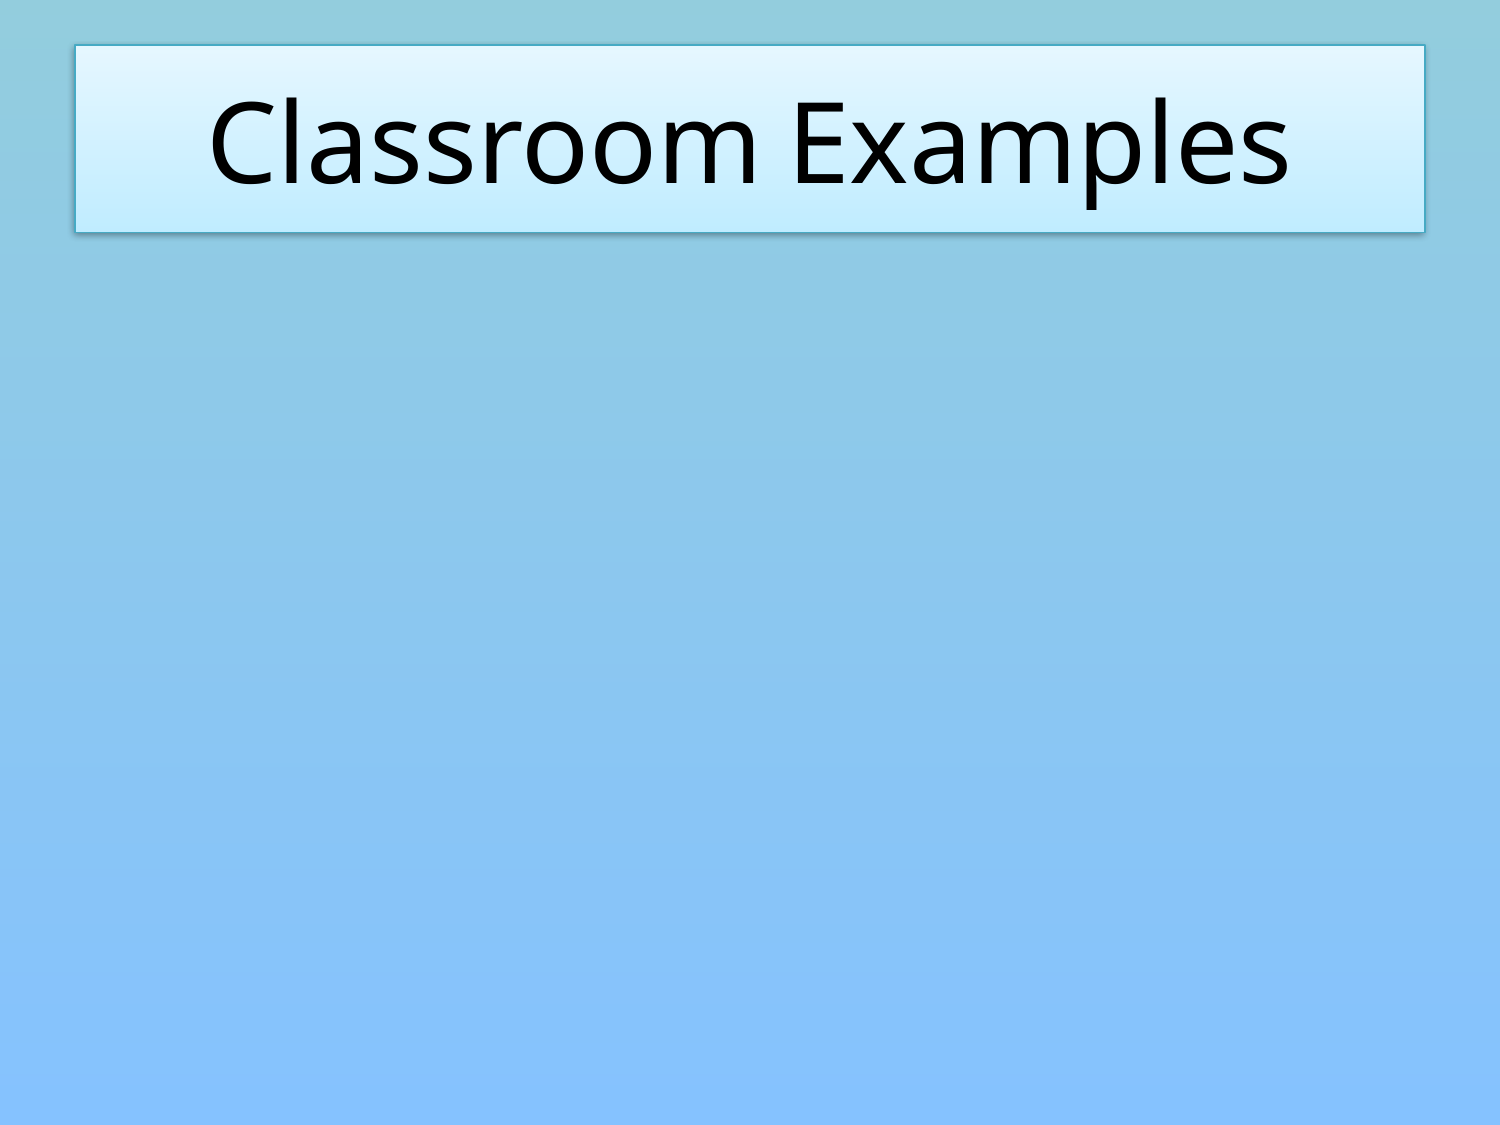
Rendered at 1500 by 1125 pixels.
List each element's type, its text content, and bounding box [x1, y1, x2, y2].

title Classroom Examples [74, 44, 1426, 233]
